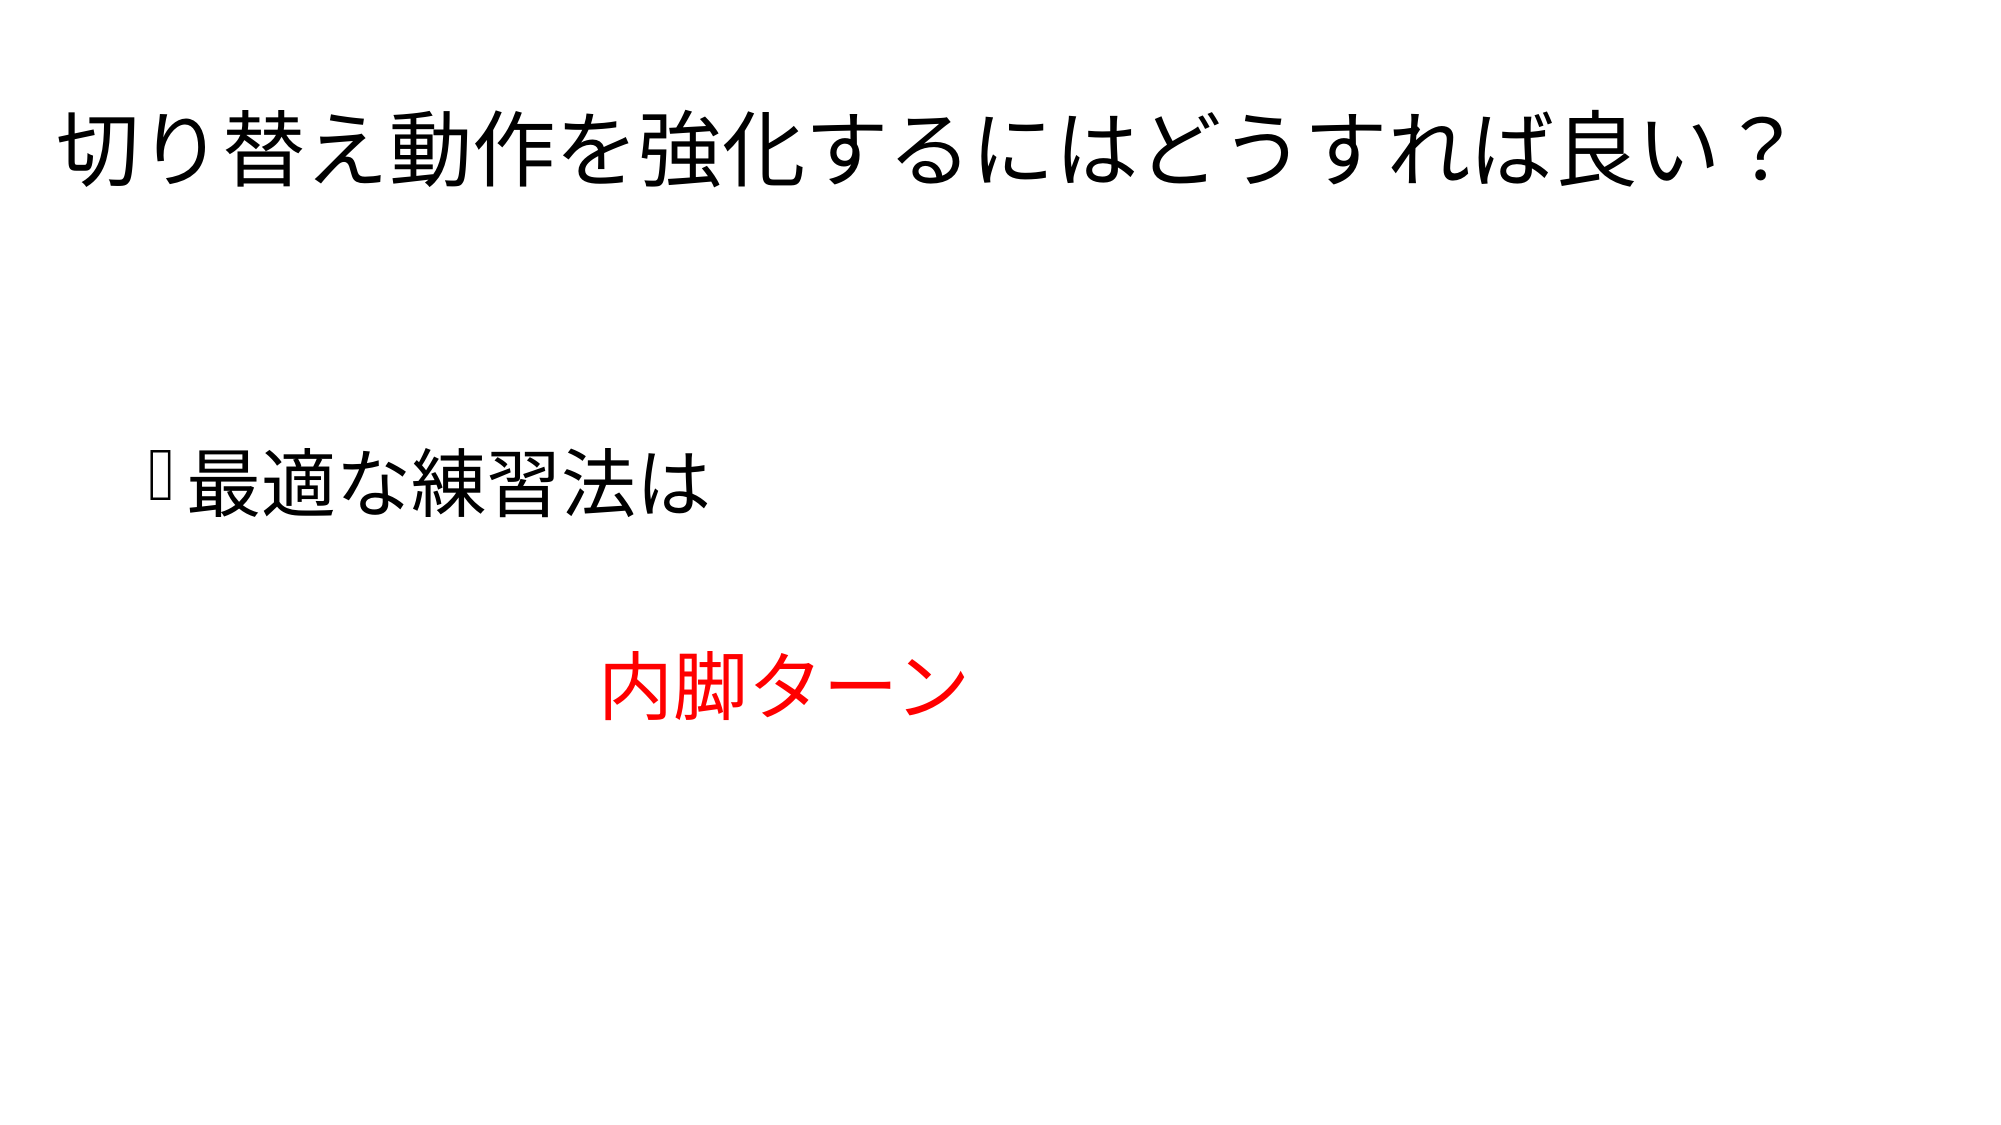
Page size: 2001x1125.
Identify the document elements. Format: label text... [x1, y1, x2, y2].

title 切り替え動作を強化するにはどうすれば良い？ [41, 39, 1937, 267]
list 最適な練習法は 内脚ターン [134, 328, 1891, 1062]
